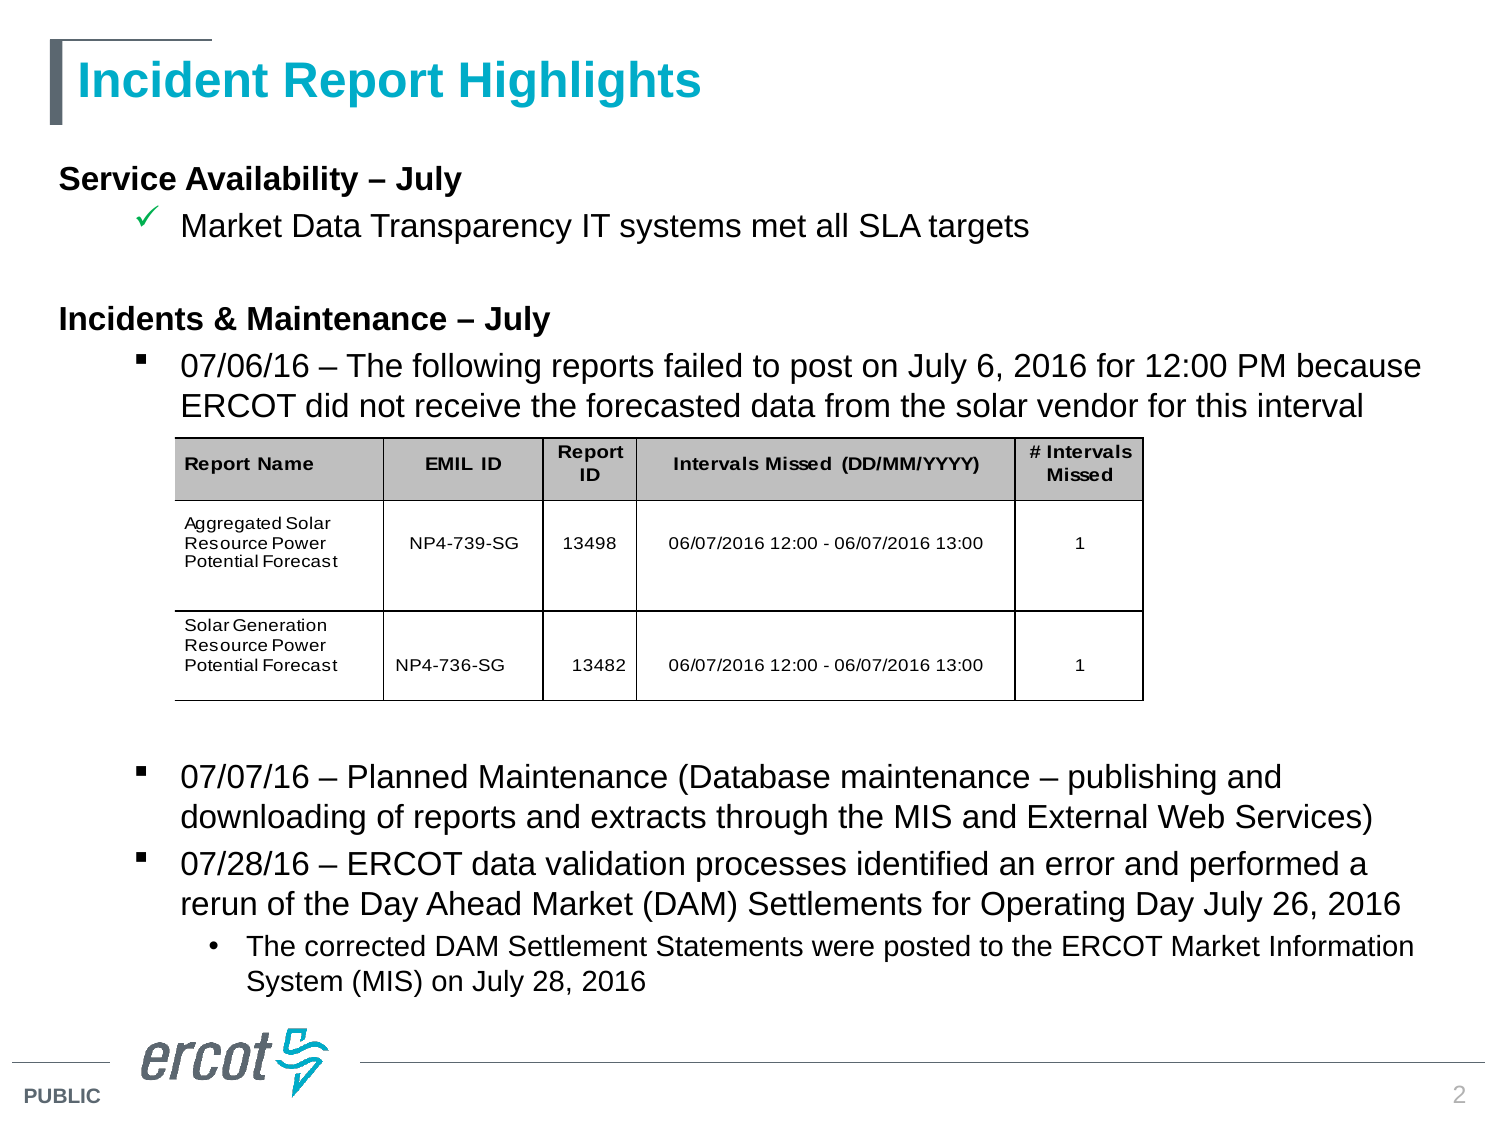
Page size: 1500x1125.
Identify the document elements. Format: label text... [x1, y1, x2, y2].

picture [137, 1038, 332, 1100]
title Incident Report Highlights [62, 39, 1450, 138]
list Service Availability – July Market Data Transparency IT systems met all SLA targets Incidents & Maintenance – July 07/06/16 – The following reports failed to post on July 6, 2016 for 12:00 PM because ERCOT did not receive the forecasted data from the solar vendor for this interval 07/07/16 – Planned Maintenance (Database maintenance – publishing and downloading of reports and extracts through the MIS and External Web Services) 07/28/16 – ERCOT data validation processes identified an error and performed a rerun of the Day Ahead Market (DAM) Settlements for Operating Day July 26, 2016 The corrected DAM Settlement Statements were posted to the ERCOT Market Information System (MIS) on July 28, 2016 [43, 149, 1469, 1038]
slide_number 2 [1437, 1076, 1475, 1112]
picture [174, 437, 1151, 751]
